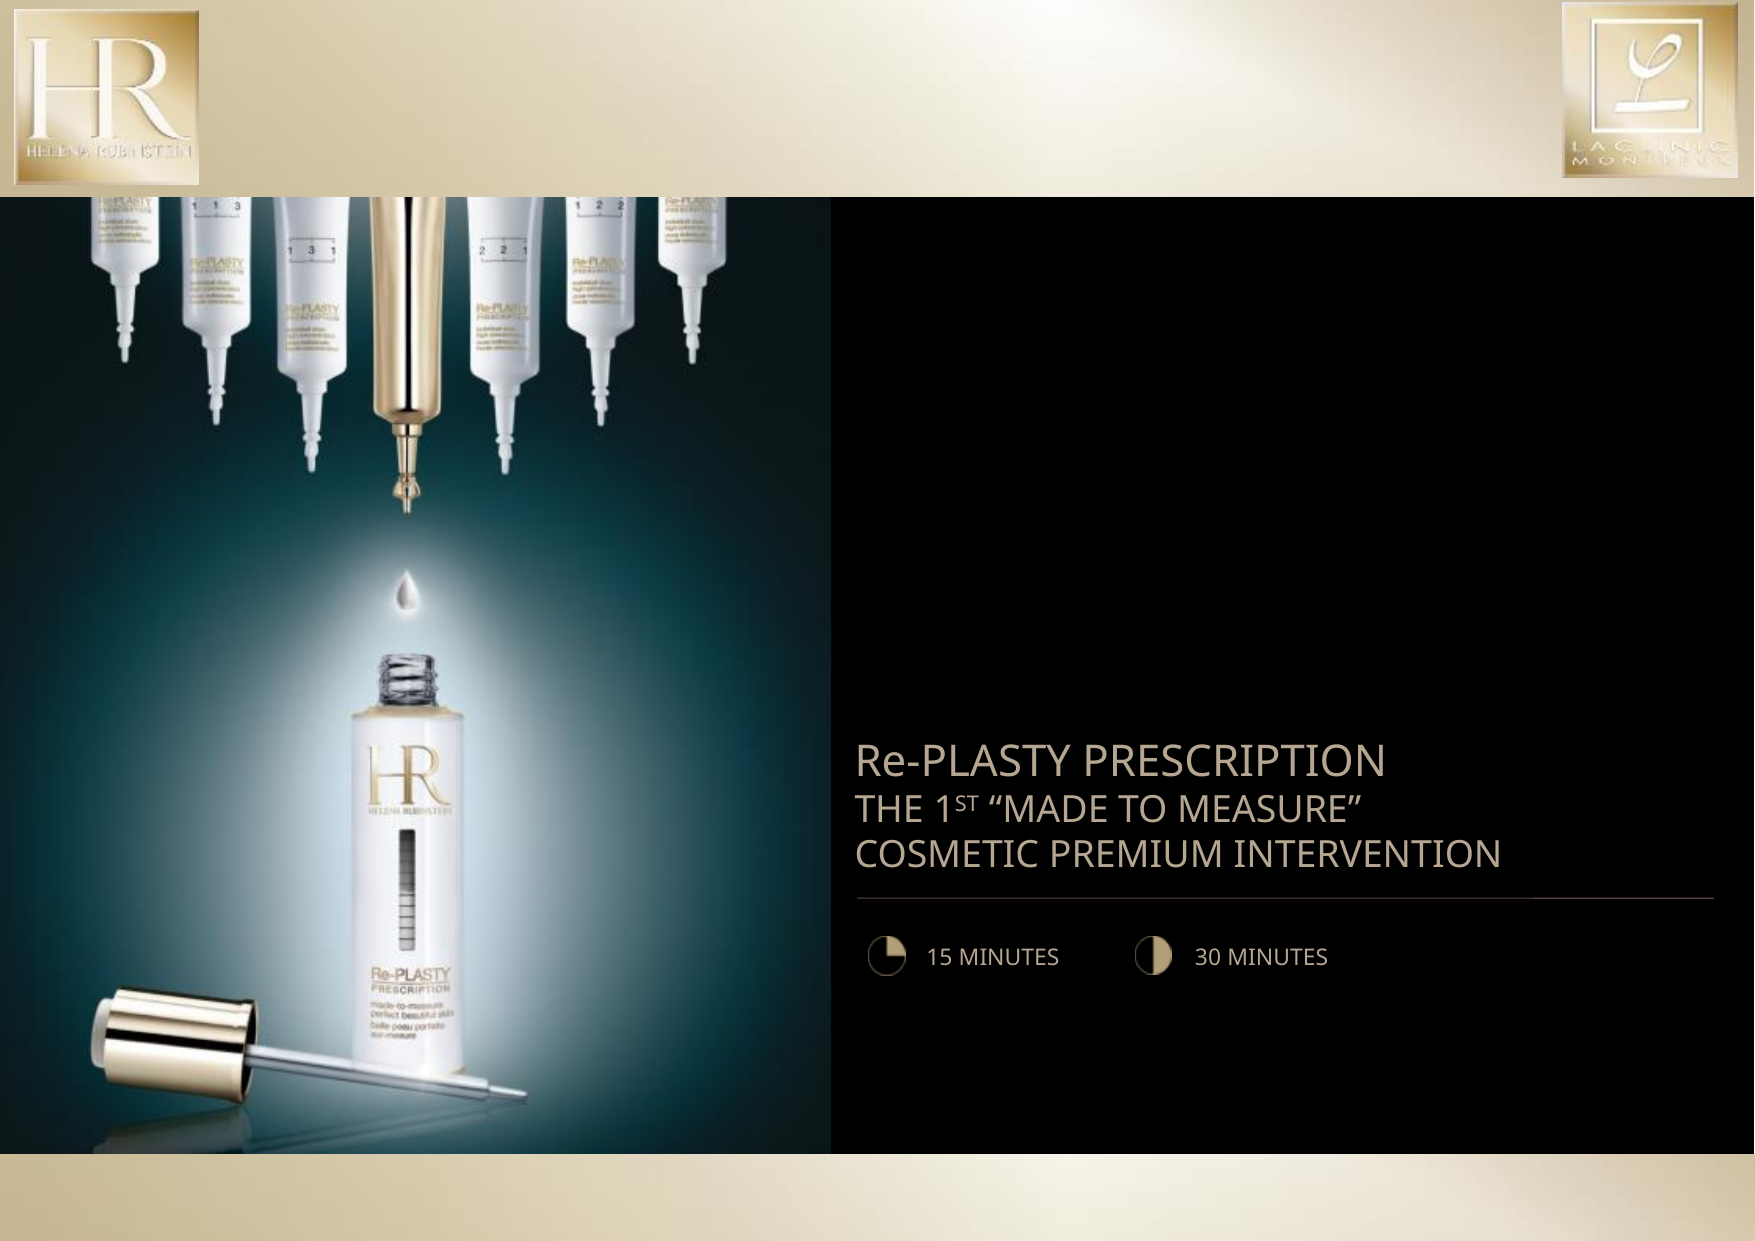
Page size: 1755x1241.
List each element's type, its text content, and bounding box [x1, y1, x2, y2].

text_box 15 MINUTES [912, 935, 1102, 977]
text_box Re-PLASTY PRESCRIPTION THE 1ST “MADE TO MEASURE” COSMETIC PREMIUM INTERVENTION [841, 726, 1738, 882]
picture [868, 936, 906, 976]
picture [1135, 936, 1172, 976]
picture [0, 0, 1755, 1241]
text_box 30 MINUTES [1181, 935, 1371, 977]
